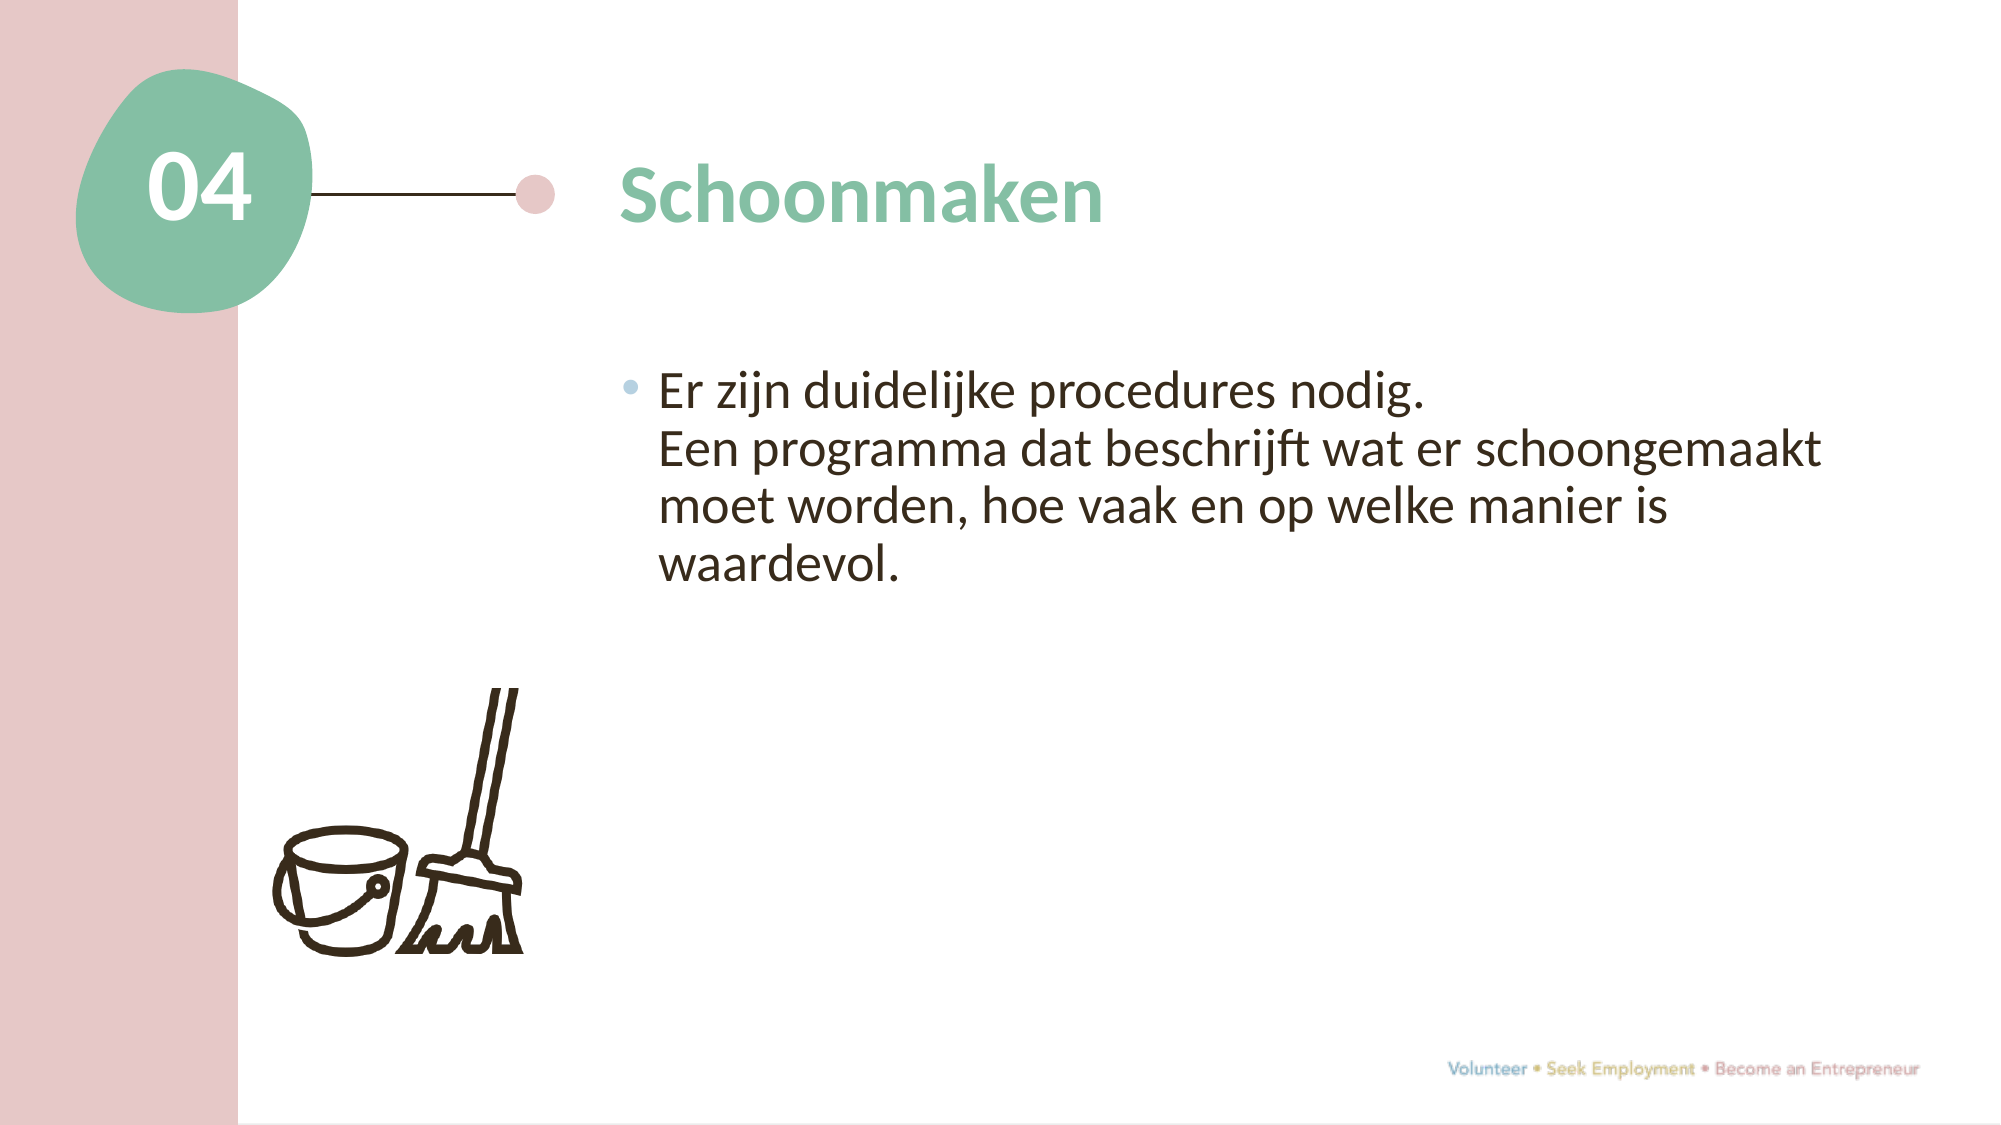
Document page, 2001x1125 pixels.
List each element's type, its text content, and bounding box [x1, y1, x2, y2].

text_box [107, 69, 302, 123]
text_box Er zijn duidelijke procedures nodig. Een programma dat beschrijft wat er schoongemaakt moet worden, hoe vaak en op welke manier is waardevol. [606, 354, 1908, 868]
text_box 04 [73, 123, 328, 264]
text_box [87, 264, 287, 314]
text_box [0, 0, 239, 1125]
text_box Schoonmaken [604, 147, 1865, 255]
picture [251, 674, 544, 967]
picture [1418, 1046, 1971, 1103]
text_box [514, 173, 556, 216]
